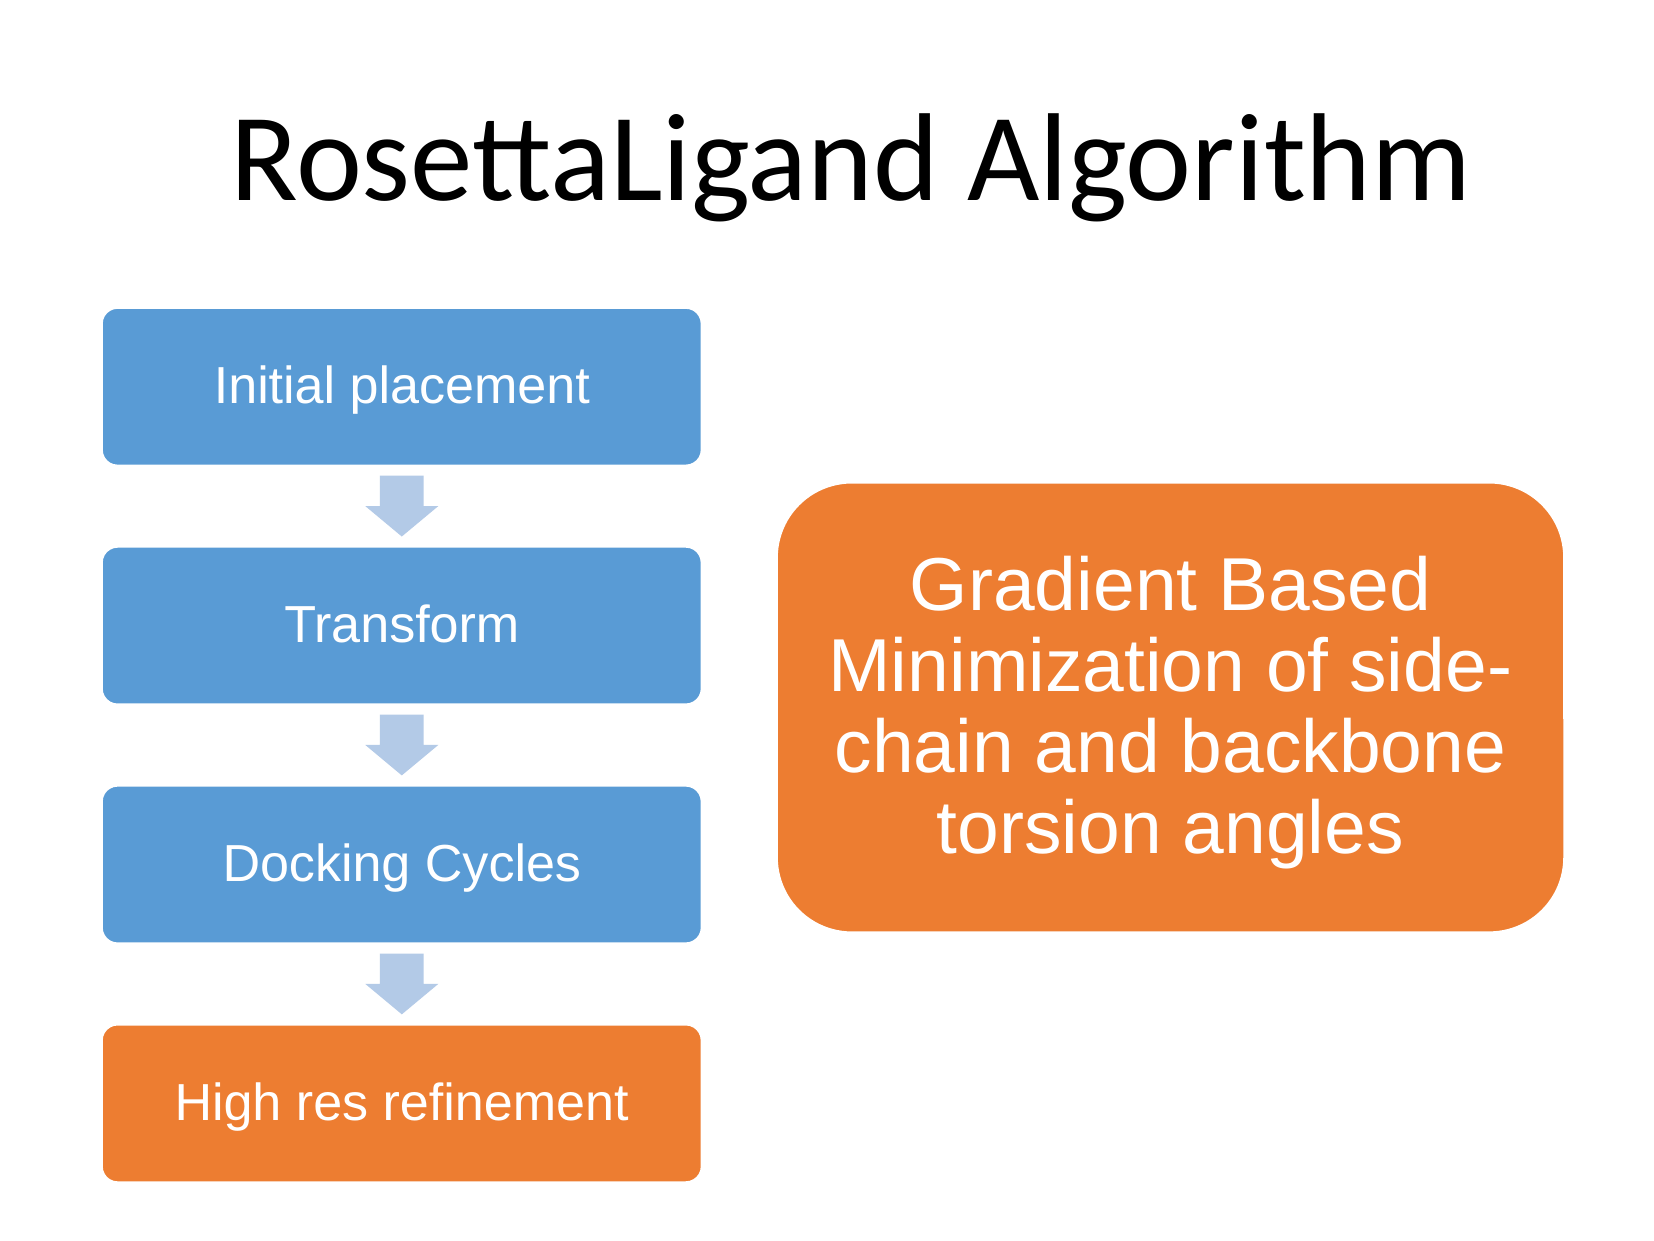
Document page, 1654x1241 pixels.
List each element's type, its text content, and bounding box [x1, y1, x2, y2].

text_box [776, 482, 1565, 933]
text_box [101, 307, 702, 1183]
text_box RosettaLigand Algorithm [107, 64, 1596, 257]
